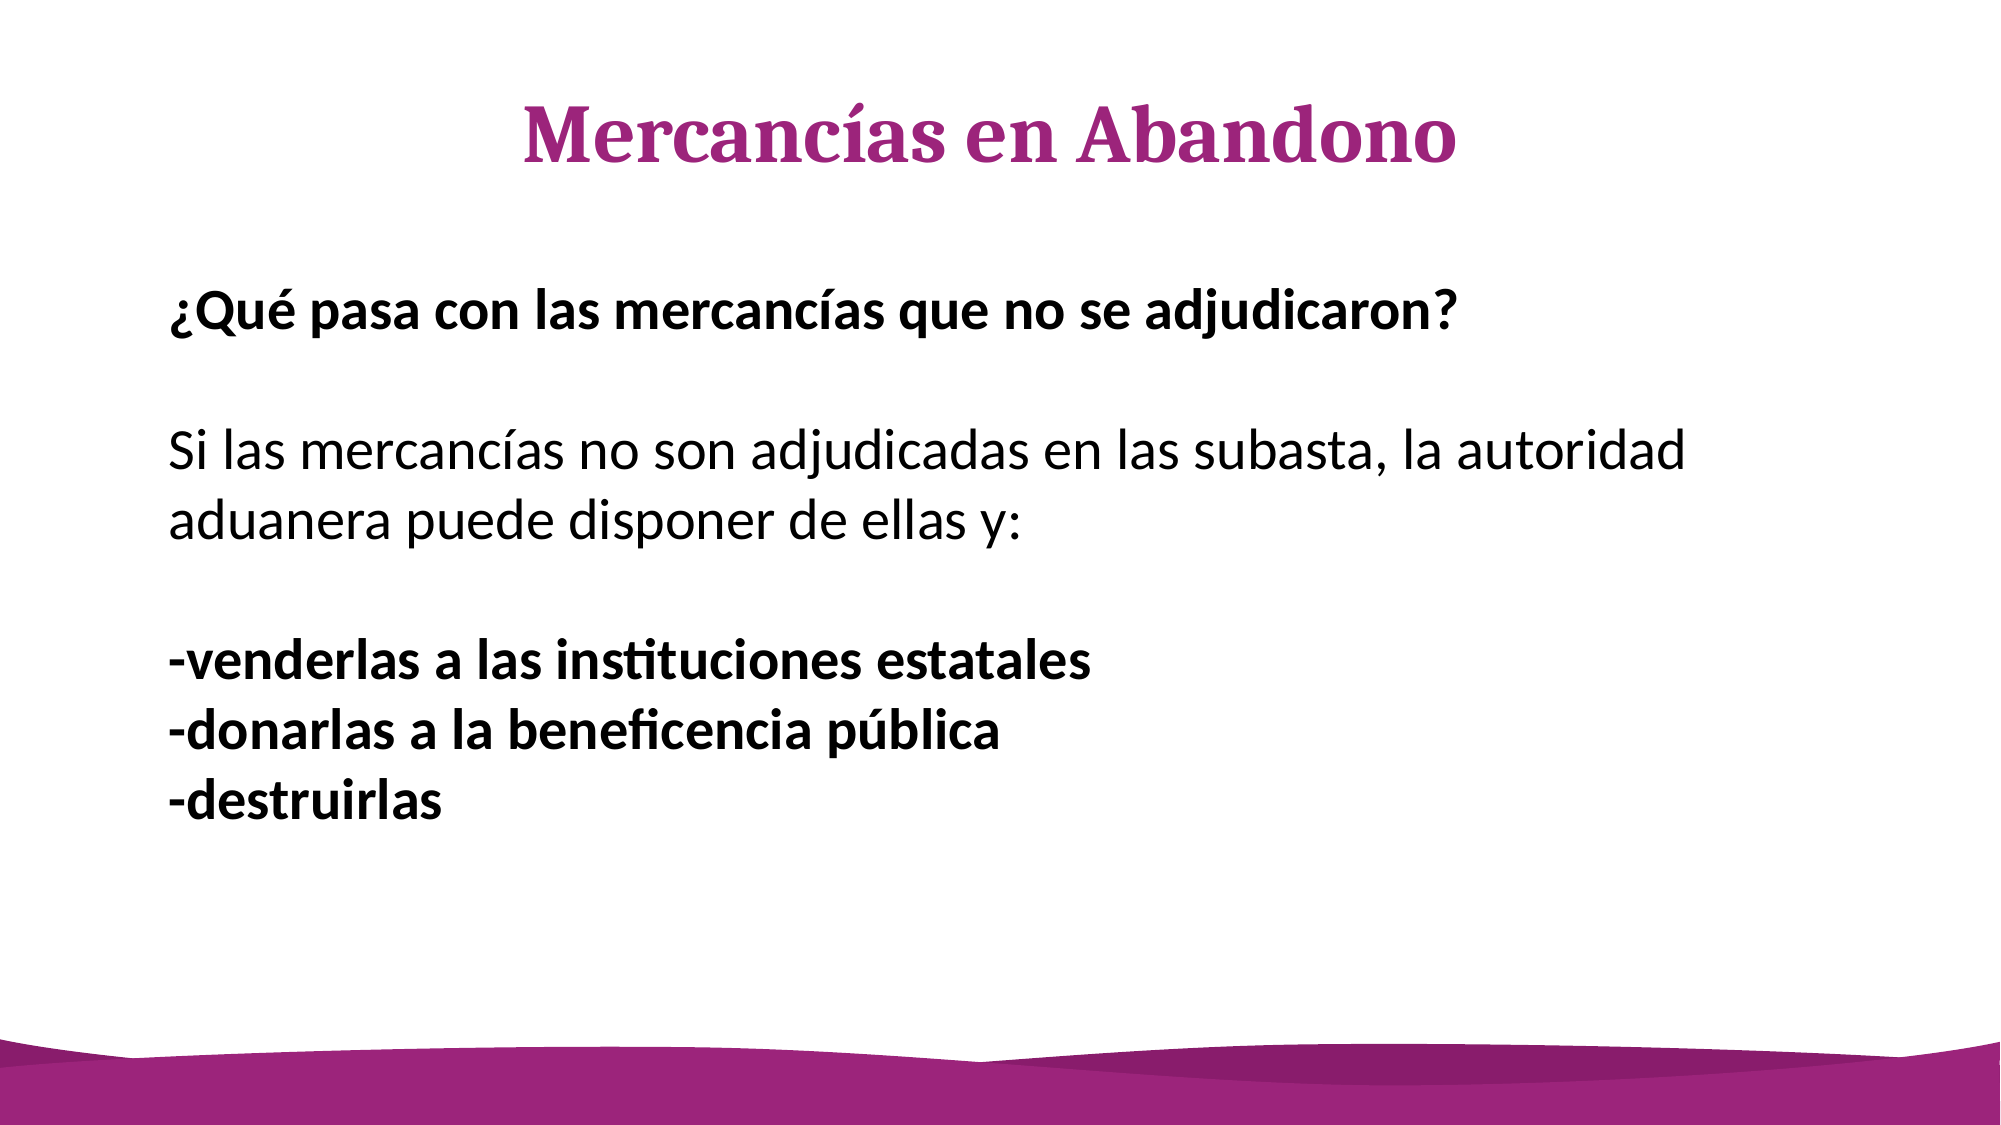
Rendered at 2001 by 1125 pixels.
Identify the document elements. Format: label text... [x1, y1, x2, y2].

text_box ¿Qué pasa con las mercancías que no se adjudicaron? Si las mercancías no son adjudicadas en las subasta, la autoridad aduanera puede disponer de ellas y: -venderlas a las instituciones estatales -donarlas a la beneficencia pública -destruirlas [154, 264, 1904, 889]
title Mercancías en Abandono [127, 27, 1853, 245]
